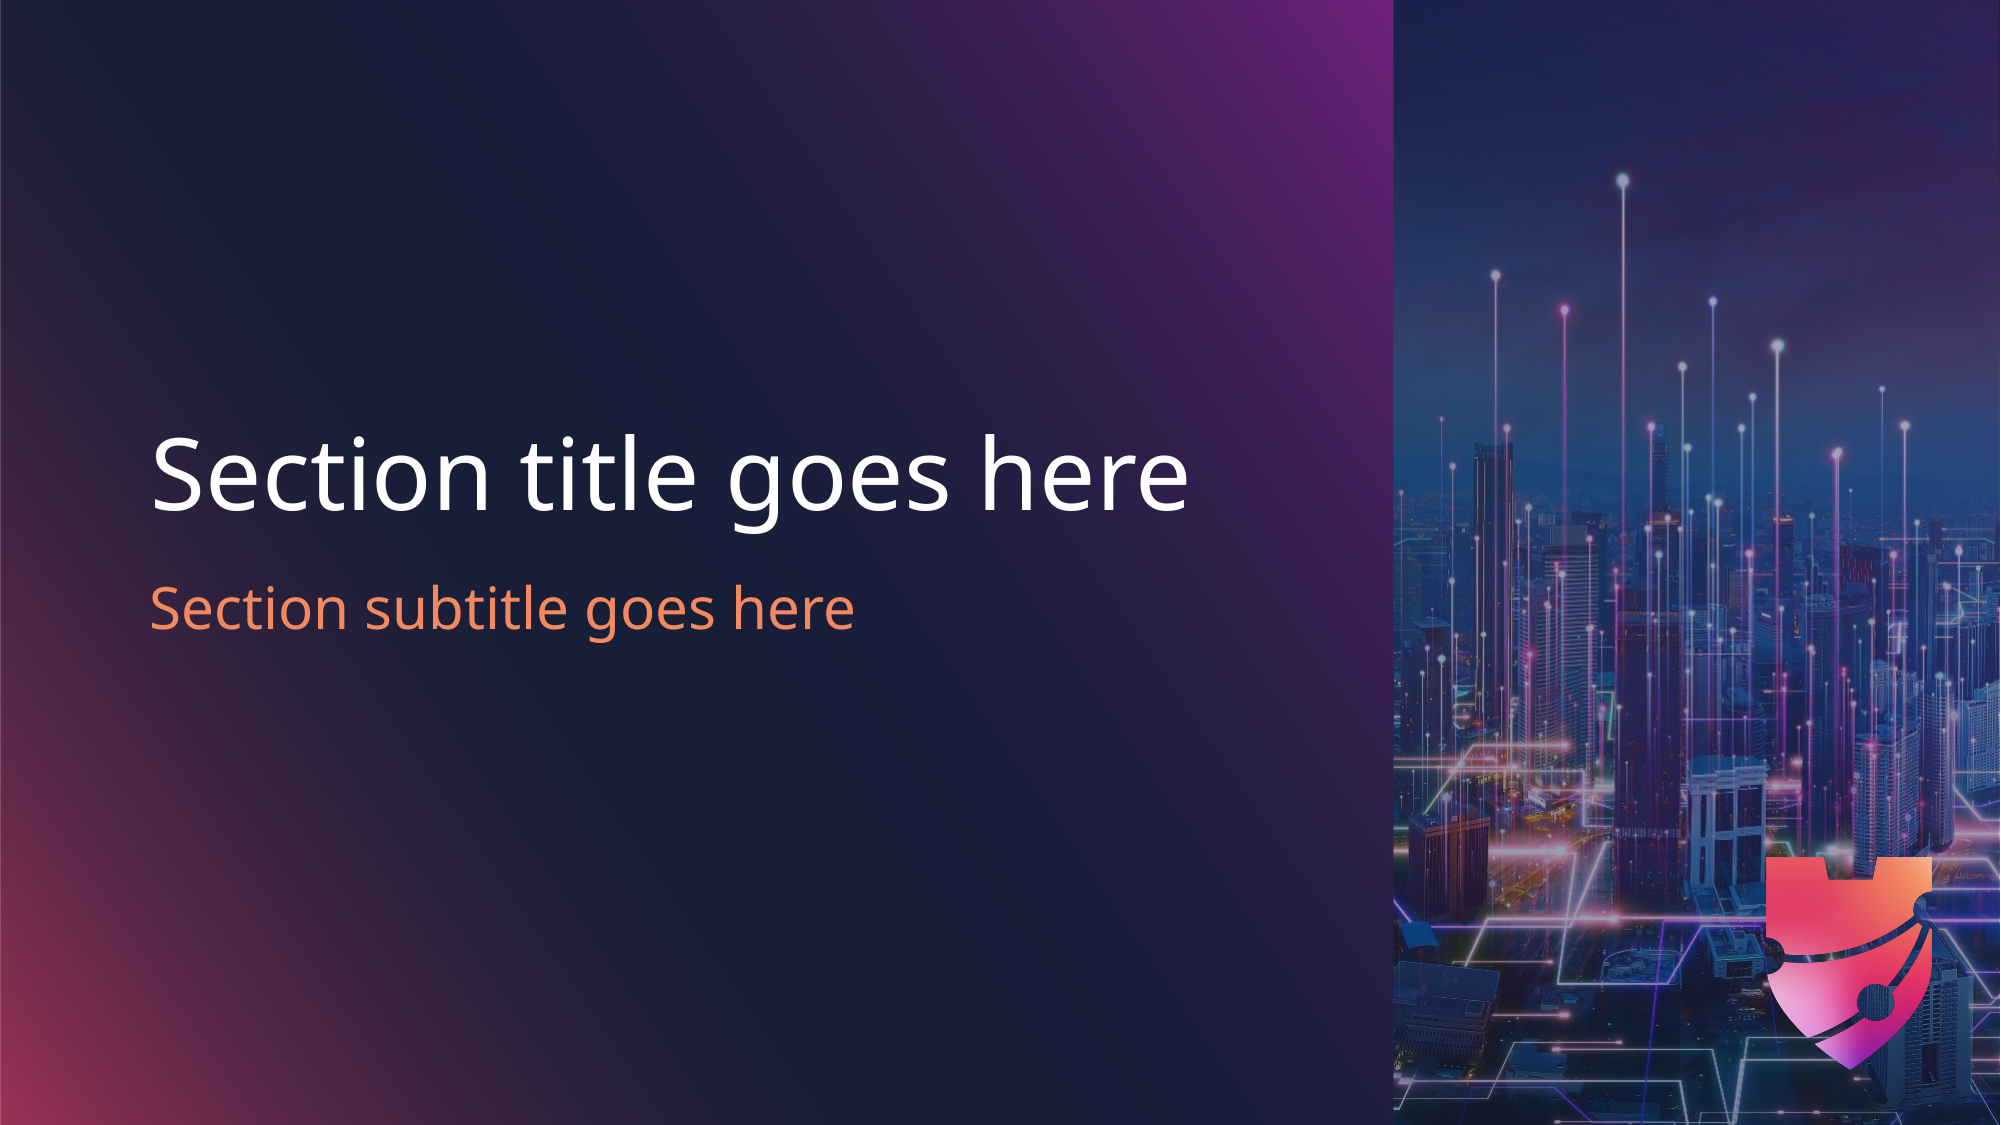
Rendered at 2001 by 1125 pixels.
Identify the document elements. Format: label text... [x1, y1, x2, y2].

picture [0, 0, 2000, 1125]
subtitle Section subtitle goes here [134, 585, 1071, 728]
title Section title goes here [135, 249, 1366, 540]
